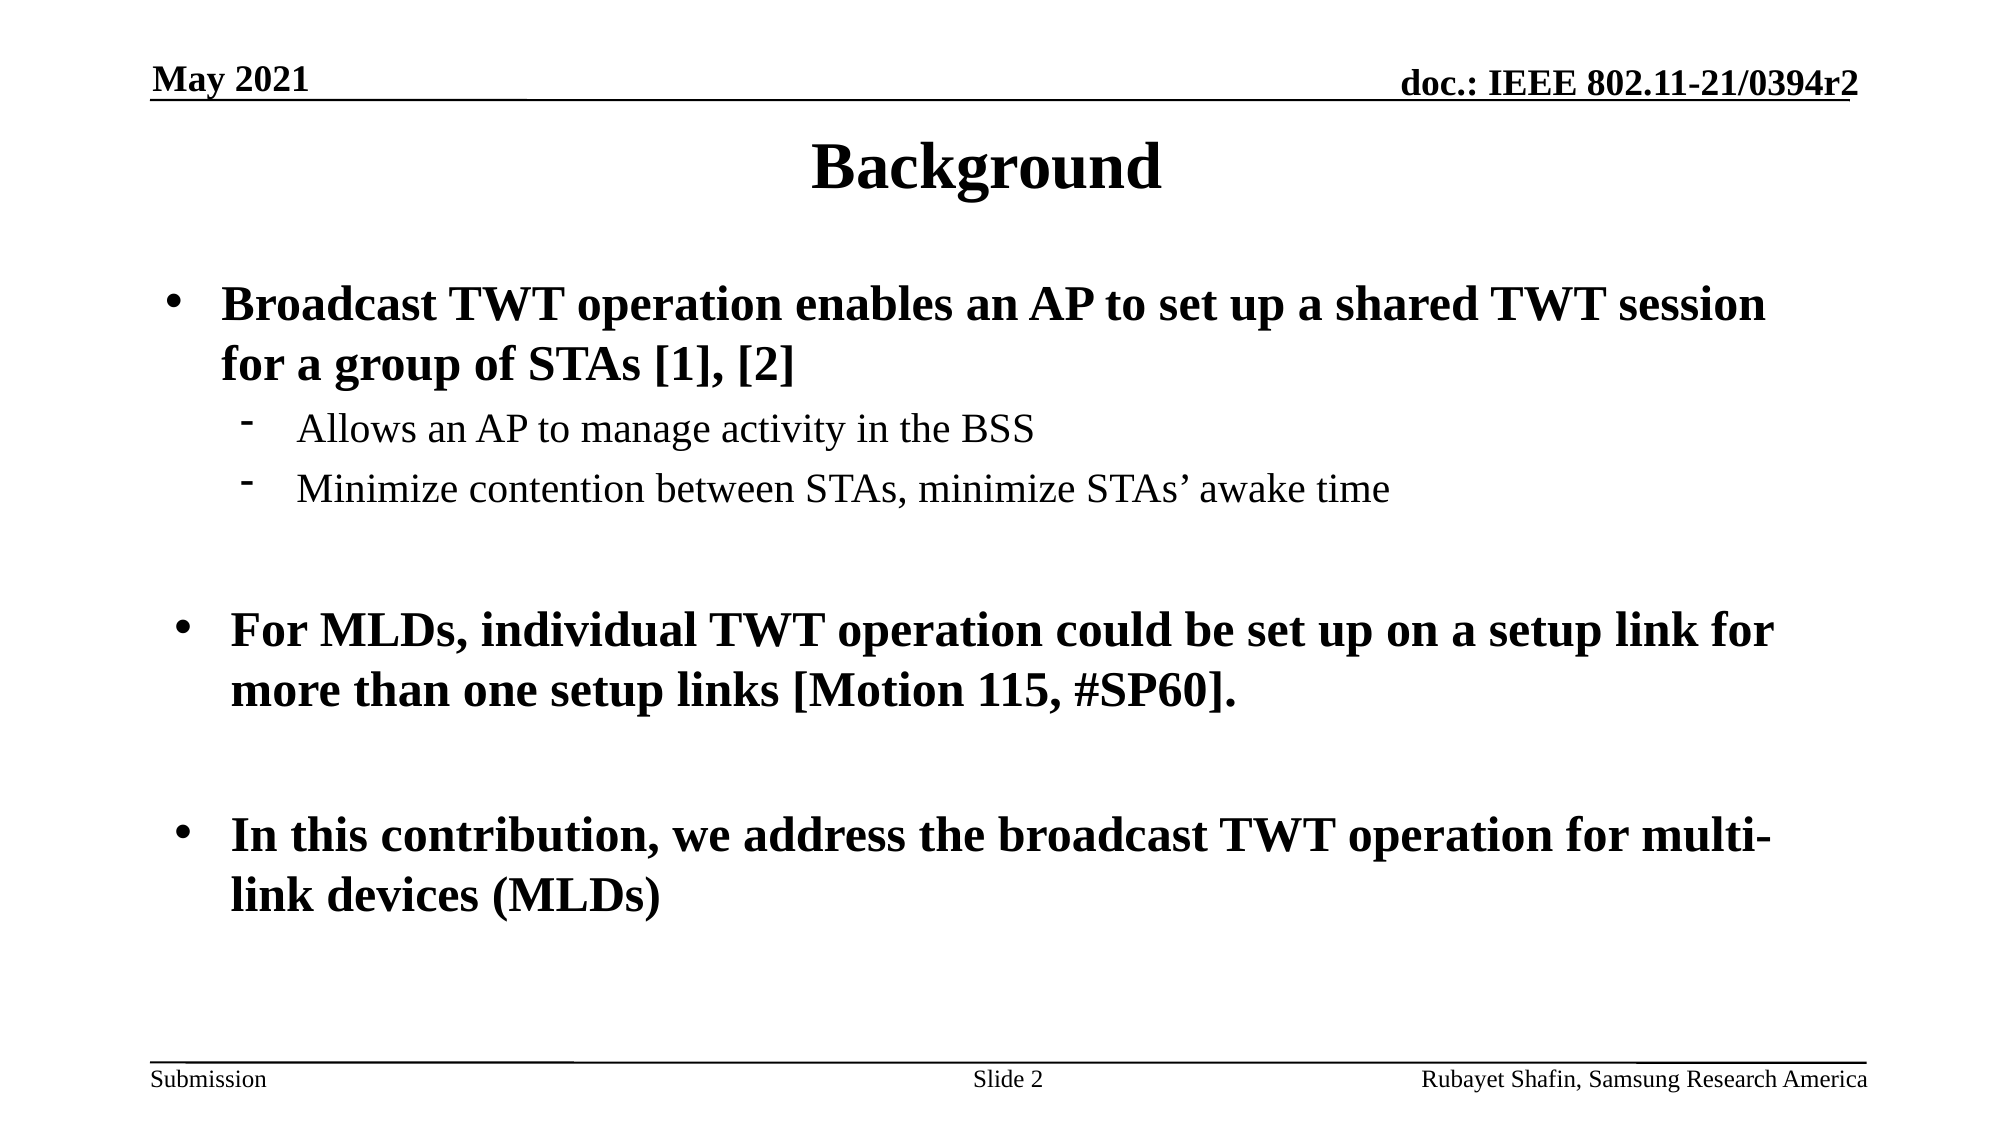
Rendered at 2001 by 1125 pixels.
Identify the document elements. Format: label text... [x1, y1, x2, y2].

footer Rubayet Shafin, Samsung Research America [1171, 1061, 1869, 1093]
title Background [137, 74, 1838, 250]
slide_number Slide 2 [950, 1061, 1067, 1123]
list Broadcast TWT operation enables an AP to set up a shared TWT session for a group of STAs [1], [2] Allows an AP to manage activity in the BSS Minimize contention between STAs, minimize STAs’ awake time For MLDs, individual TWT operation could be set up on a setup link for more than one setup links [Motion 115, #SP60]. In this contribution, we address the broadcast TWT operation for multi-link devices (MLDs) [149, 262, 1850, 938]
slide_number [152, 54, 563, 100]
